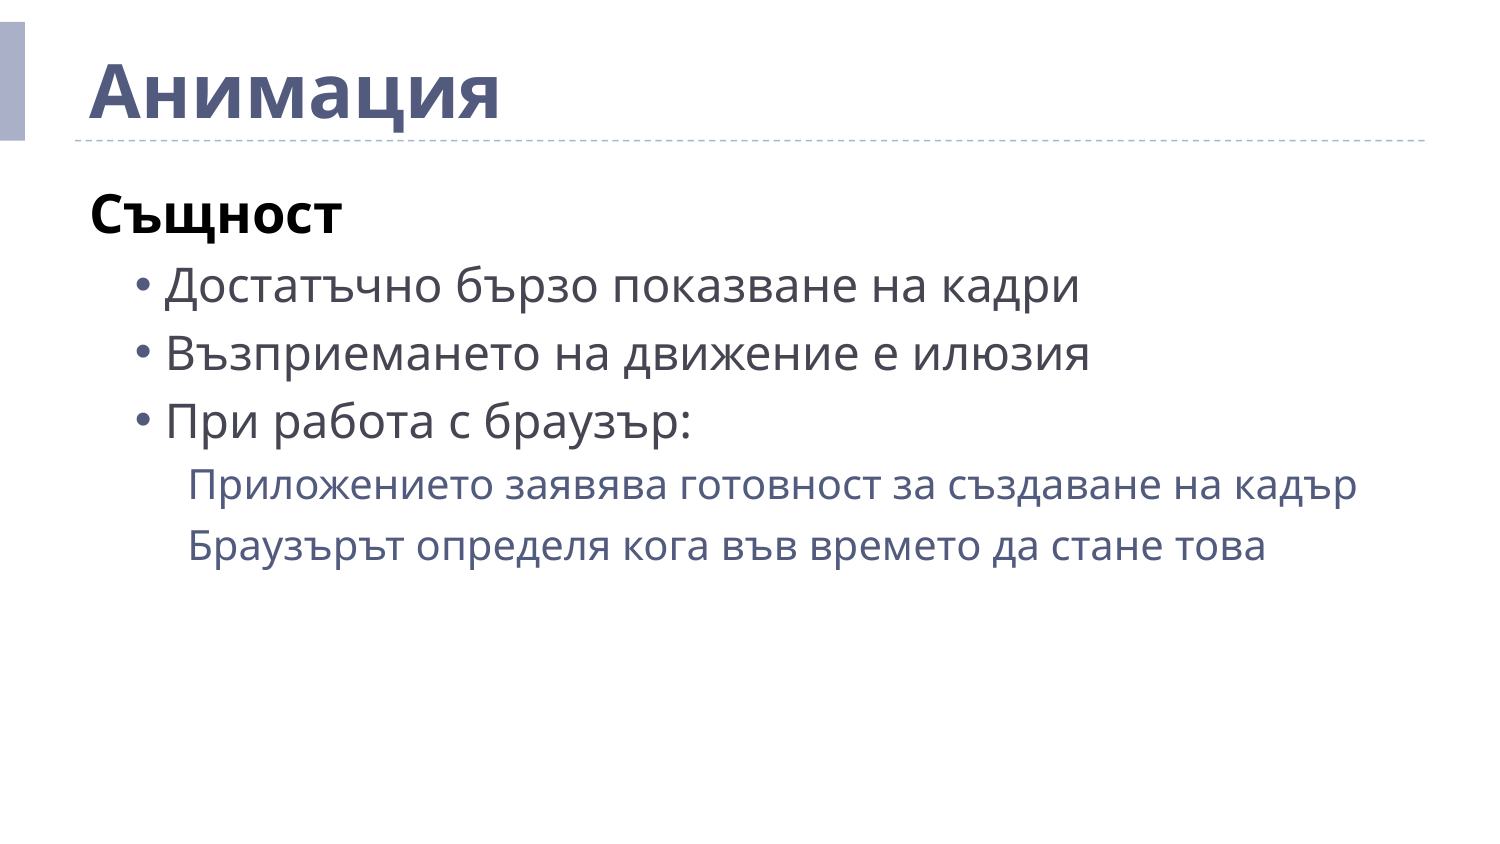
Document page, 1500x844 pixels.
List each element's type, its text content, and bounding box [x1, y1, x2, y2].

title Анимация [75, 18, 1475, 141]
list Същност Достатъчно бързо показване на кадри Възприемането на движение е илюзия При работа с браузър: Приложението заявява готовност за създаване на кадър Браузърът определя кога във времето да стане това [75, 171, 1475, 835]
